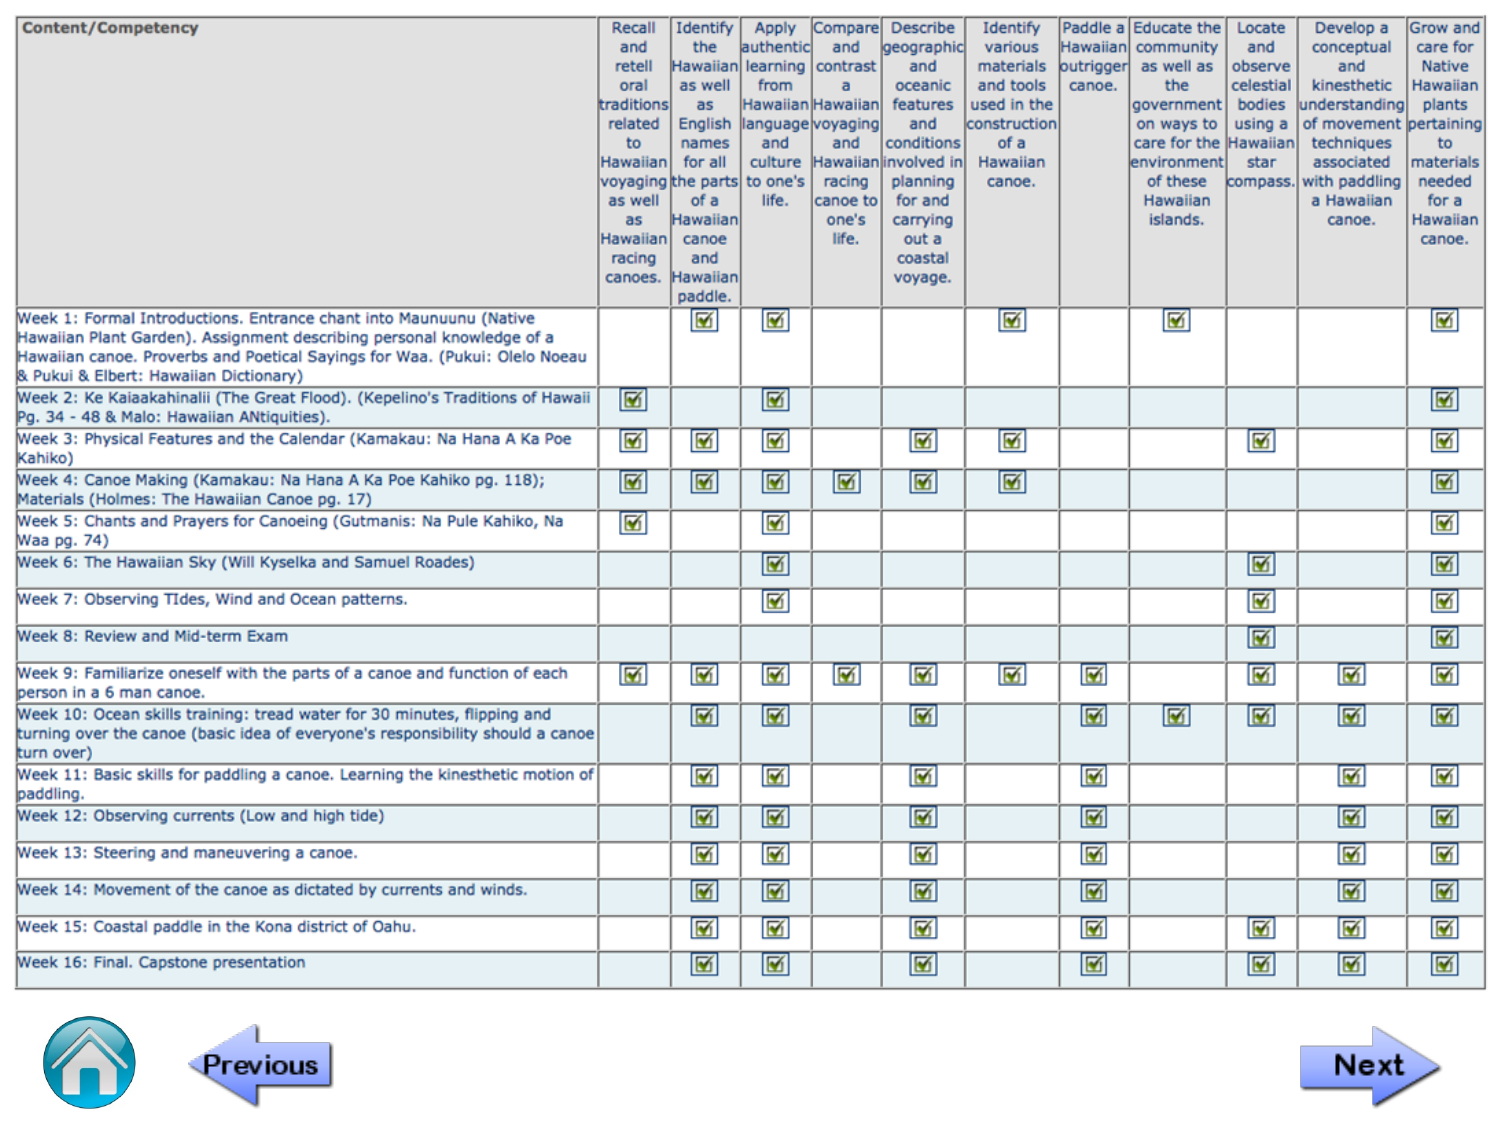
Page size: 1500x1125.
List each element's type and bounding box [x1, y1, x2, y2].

picture [187, 1023, 338, 1113]
picture [37, 1013, 141, 1113]
list [0, 0, 1497, 1013]
picture [1299, 1025, 1447, 1113]
